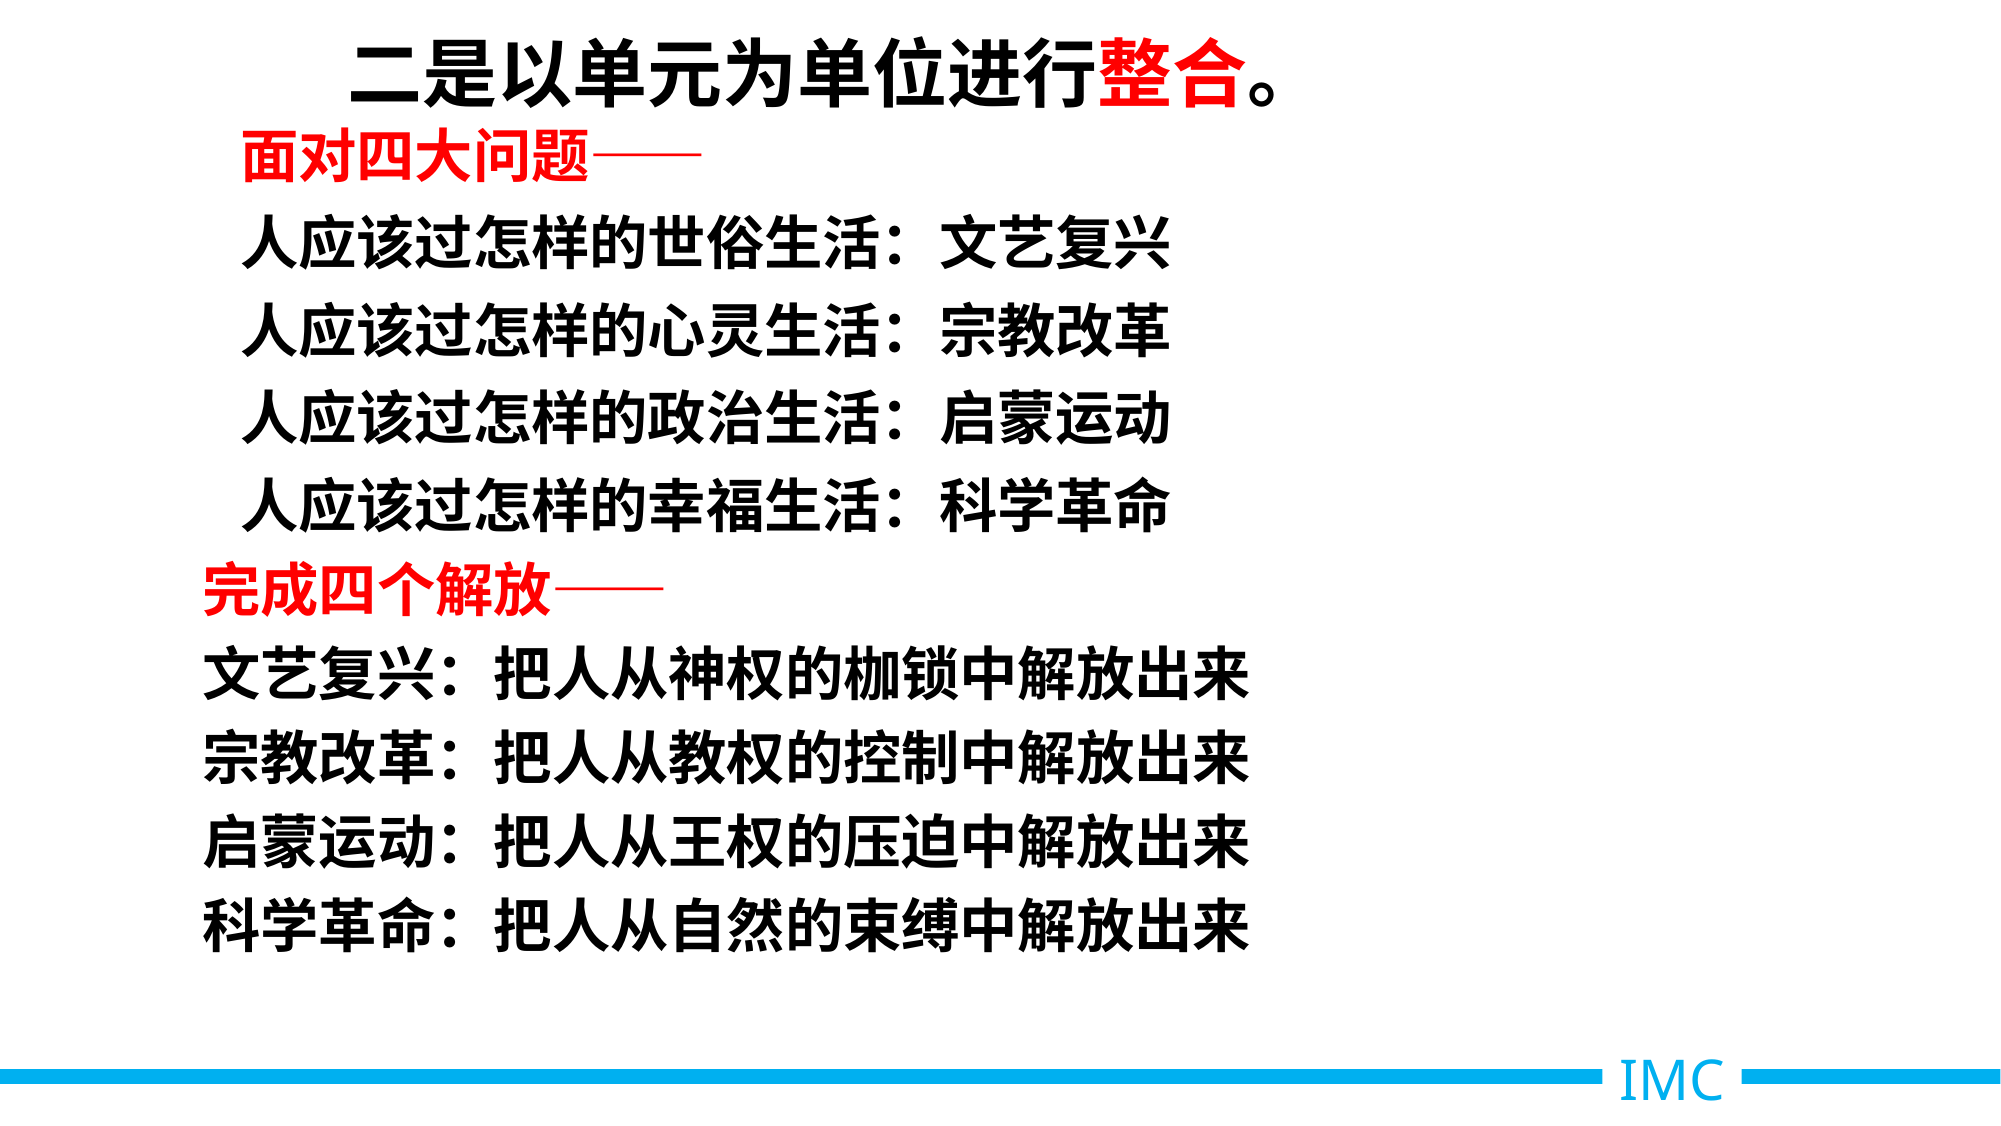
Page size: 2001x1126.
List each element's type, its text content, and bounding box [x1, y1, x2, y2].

text_box 面对四大问题—— 人应该过怎样的世俗生活：文艺复兴 人应该过怎样的心灵生活：宗教改革 人应该过怎样的政治生活：启蒙运动 人应该过怎样的幸福生活：科学革命 [225, 111, 1676, 531]
text_box 完成四个解放—— 文艺复兴：把人从神权的枷锁中解放出来 宗教改革：把人从教权的控制中解放出来 启蒙运动：把人从王权的压迫中解放出来 科学革命：把人从自然的束缚中解放出来 [187, 531, 1676, 967]
text_box 二是以单元为单位进行整合。 [332, 18, 1338, 124]
